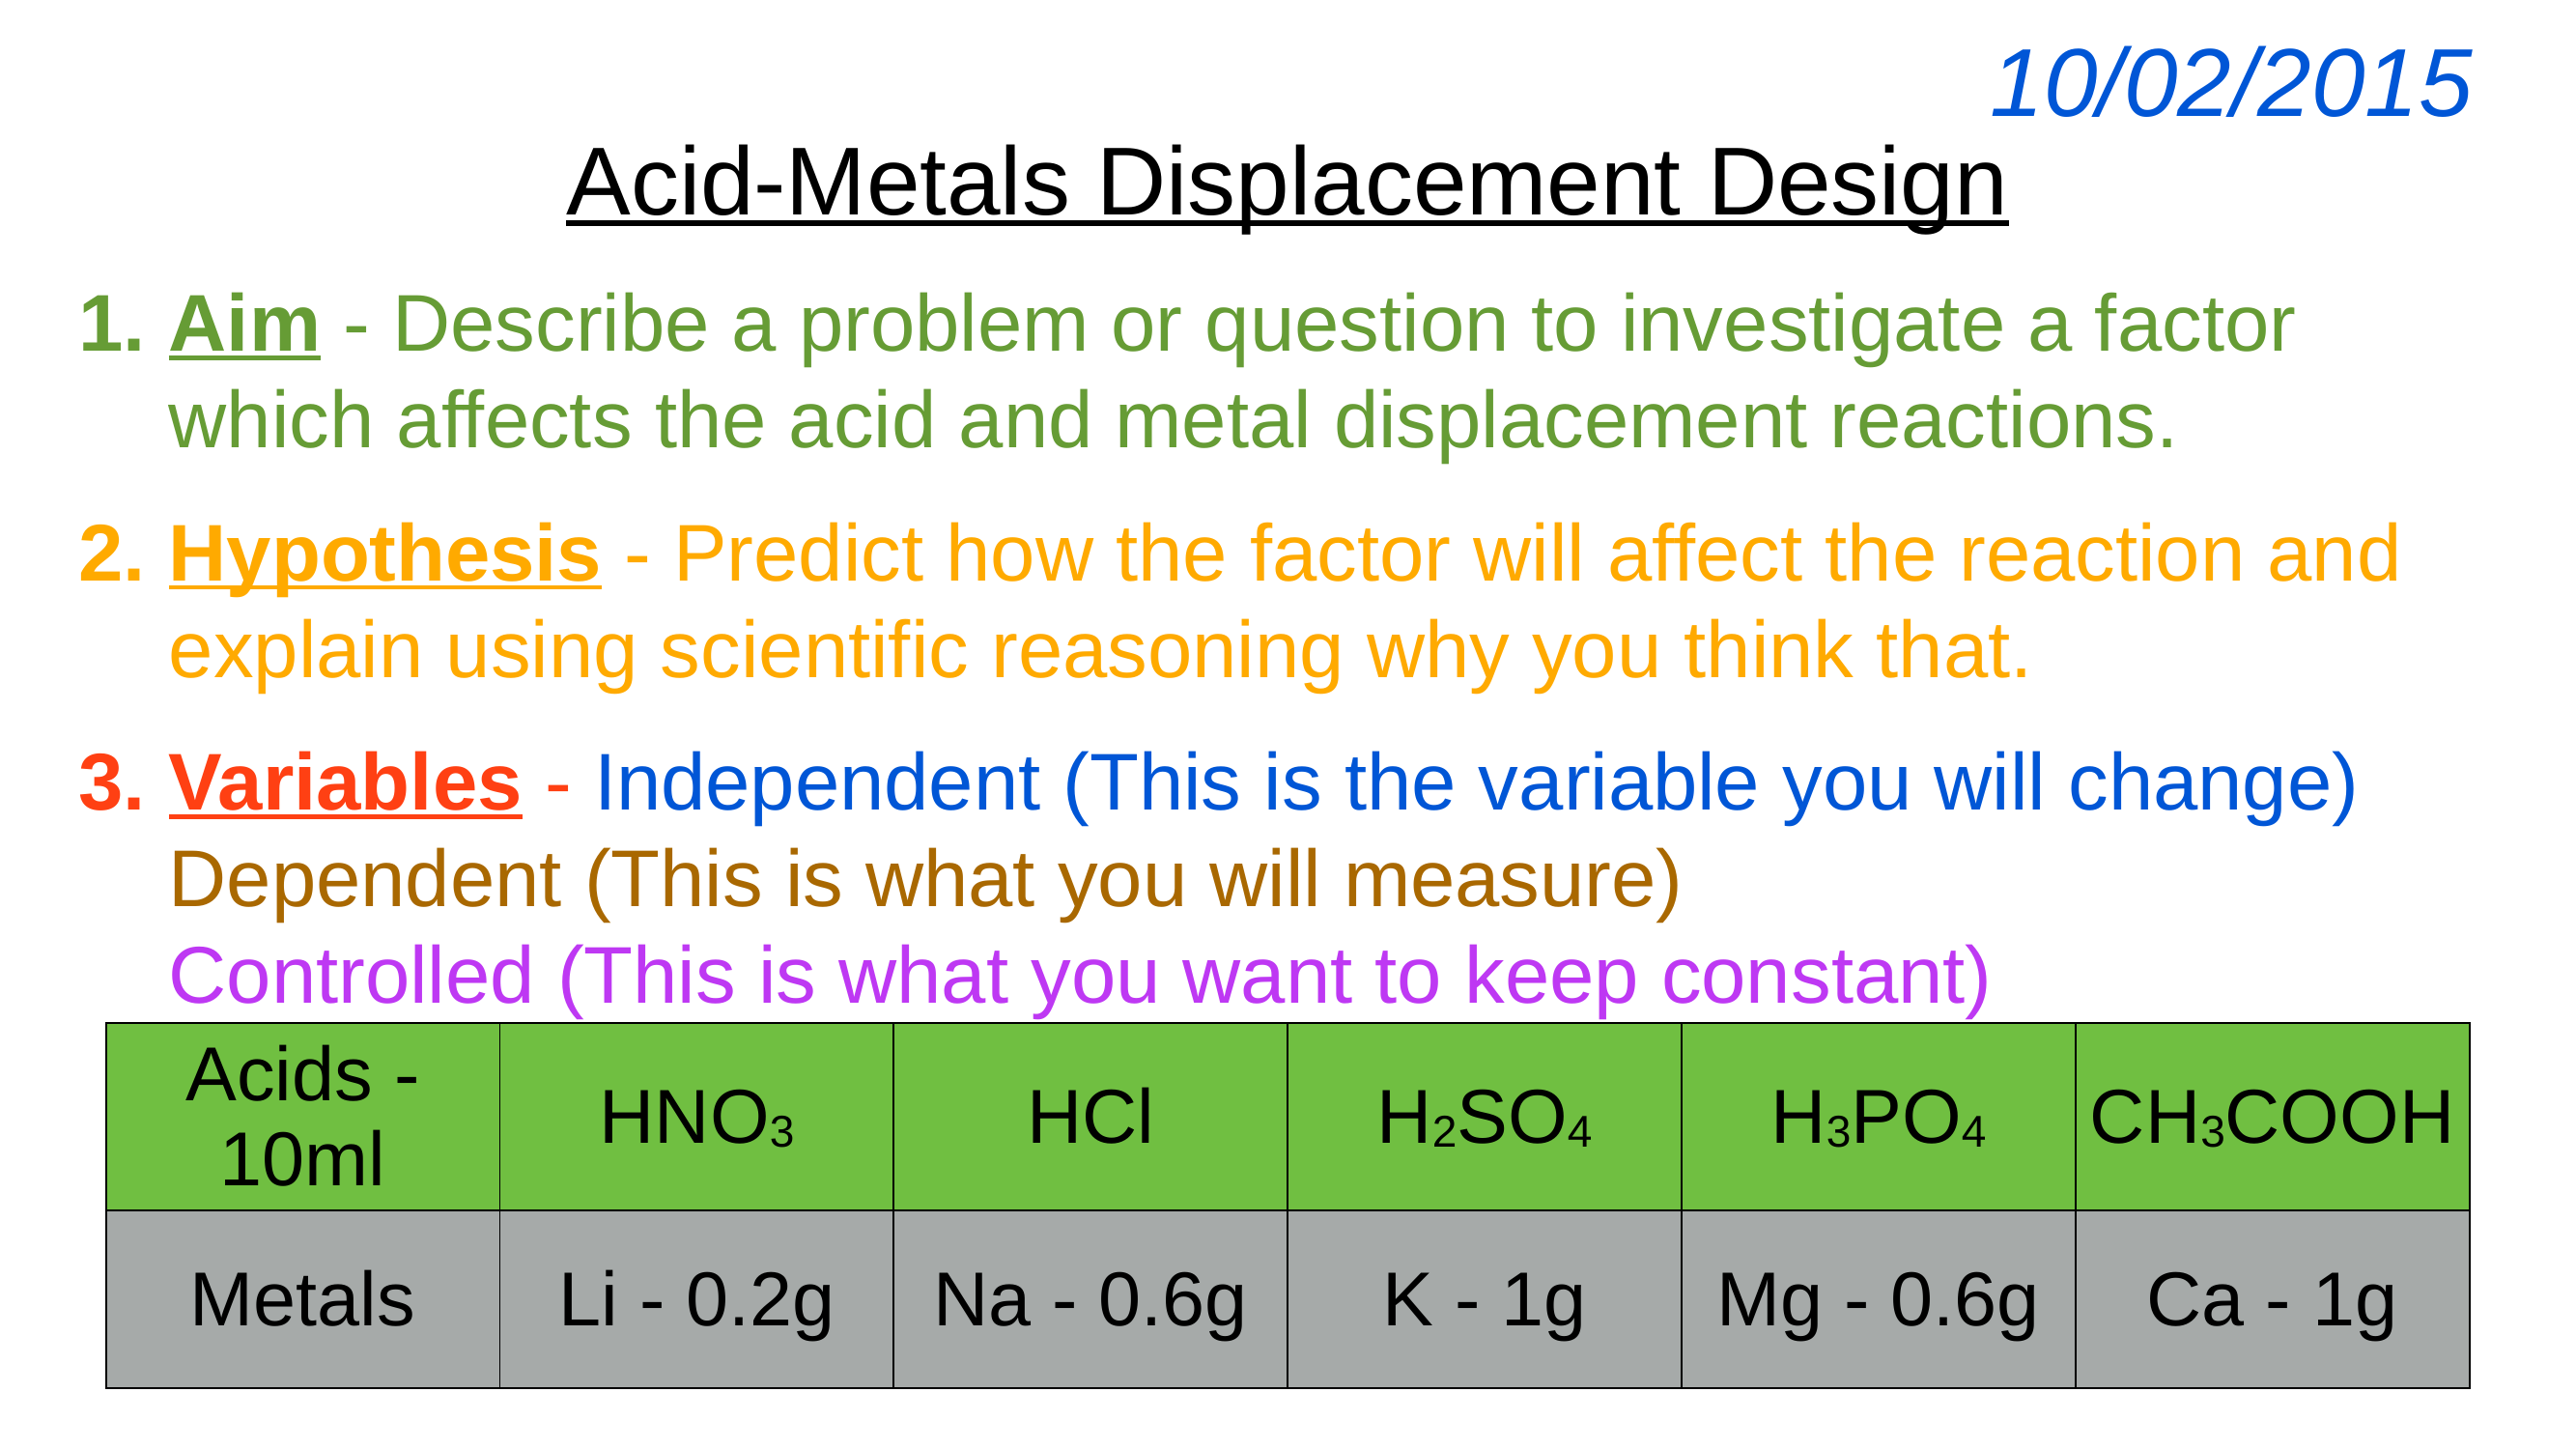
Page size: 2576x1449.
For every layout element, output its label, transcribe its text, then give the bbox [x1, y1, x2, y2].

table_header CH3COOH [2077, 1024, 2469, 1209]
table_header HCl [894, 1024, 1287, 1209]
table_cell Na - 0.6g [894, 1211, 1287, 1387]
table_header HNO3 [500, 1024, 892, 1209]
table_cell Ca - 1g [2077, 1211, 2469, 1387]
list Acid-Metals Displacement Design Aim - Describe a problem or question to investigate a factor which affects the acid and metal displacement reactions. Hypothesis - Predict how the factor will affect the reaction and explain using scientific reasoning why you think that. Variables - Independent (This is the variable you will change) Dependent (This is what you will measure) Controlled (This is what you want to keep constant) [77, 118, 2498, 1257]
table_cell Mg - 0.6g [1683, 1211, 2075, 1387]
table_header 10/02/2015 [1934, 13, 2530, 153]
table_cell Metals [107, 1211, 499, 1387]
table_header H2SO4 [1288, 1024, 1681, 1209]
table_cell Li - 0.2g [500, 1211, 892, 1387]
table_cell K - 1g [1288, 1211, 1681, 1387]
table_header Acids - 10ml [107, 1024, 499, 1209]
table_header H3PO4 [1683, 1024, 2075, 1209]
